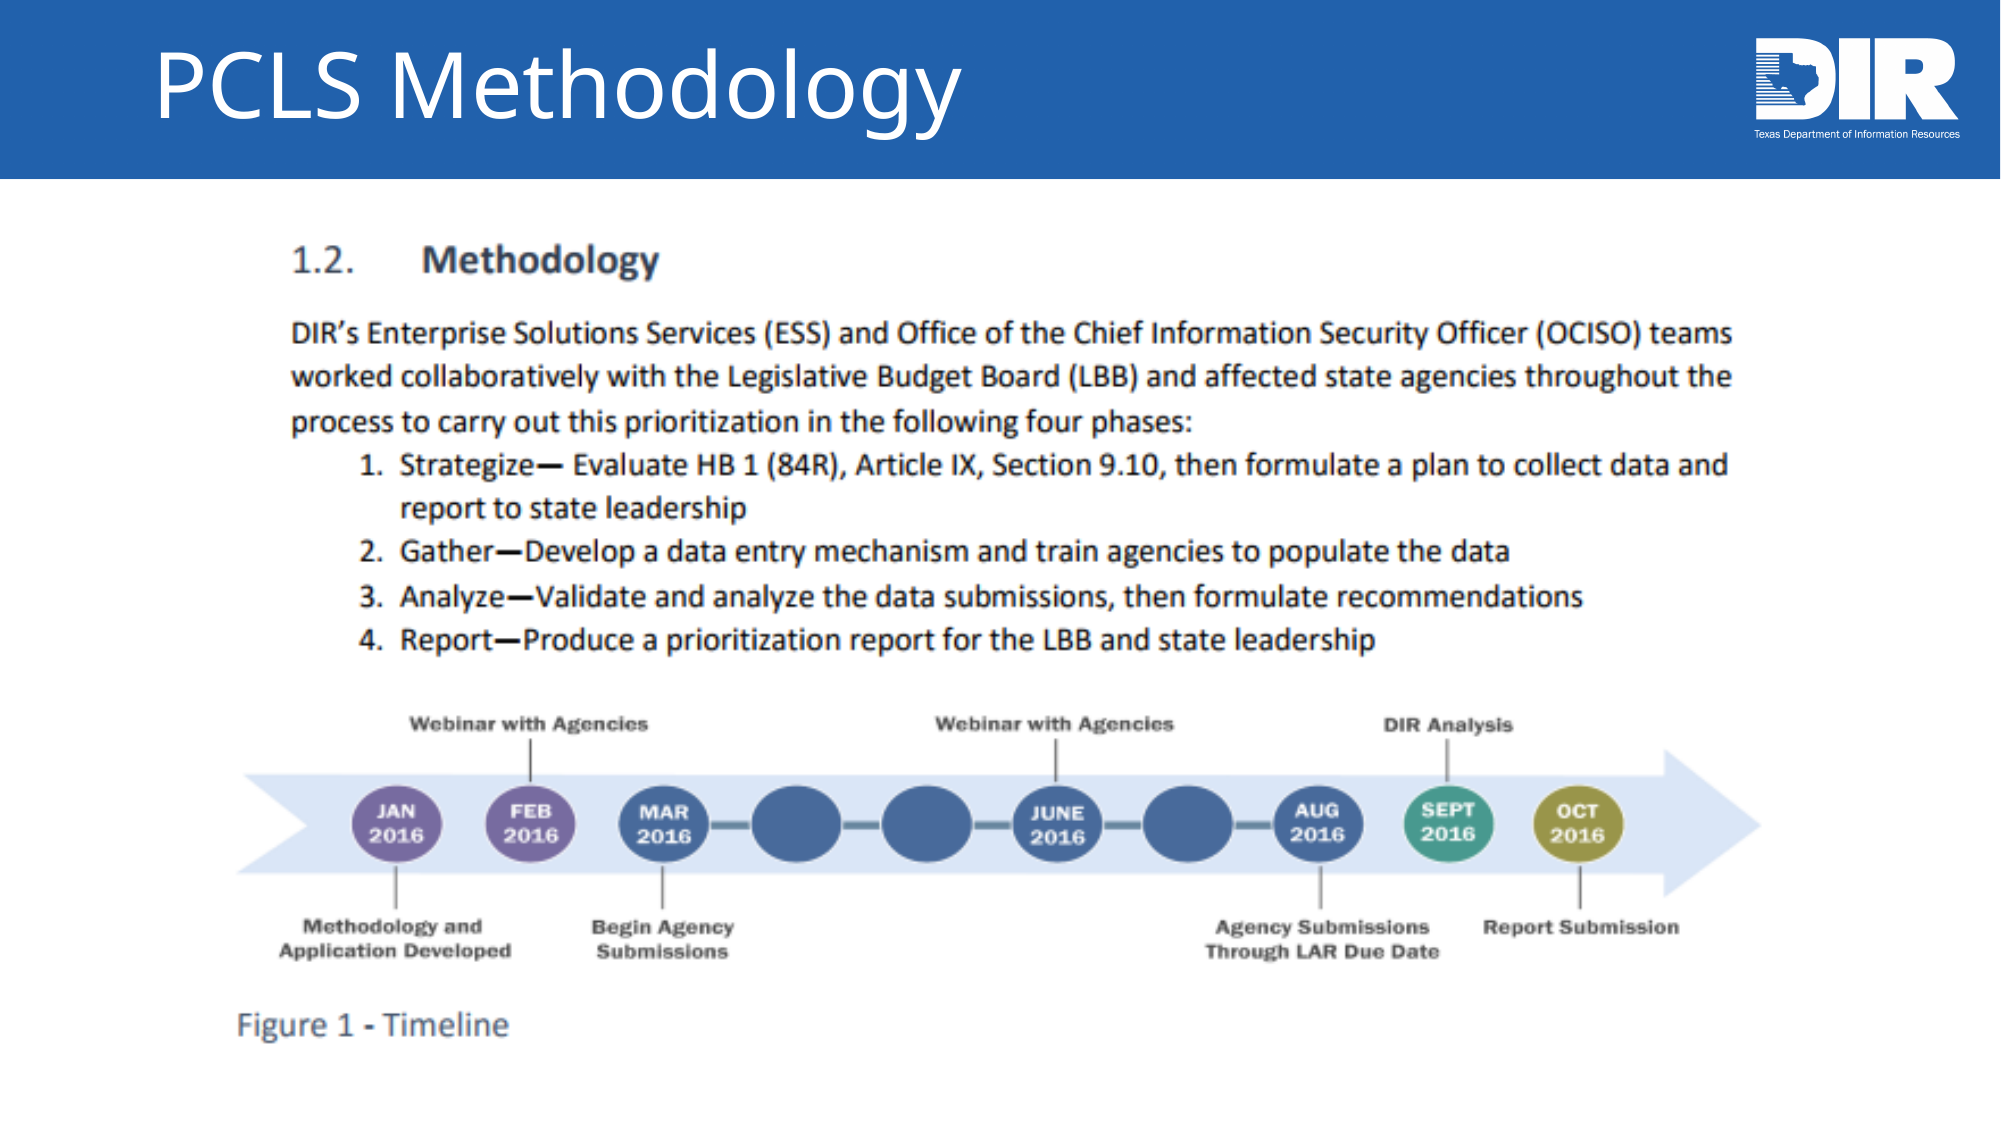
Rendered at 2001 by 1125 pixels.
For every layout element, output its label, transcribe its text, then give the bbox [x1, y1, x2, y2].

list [205, 194, 1805, 1080]
picture [0, 0, 2001, 1125]
title PCLS Methodology [137, 0, 1863, 179]
